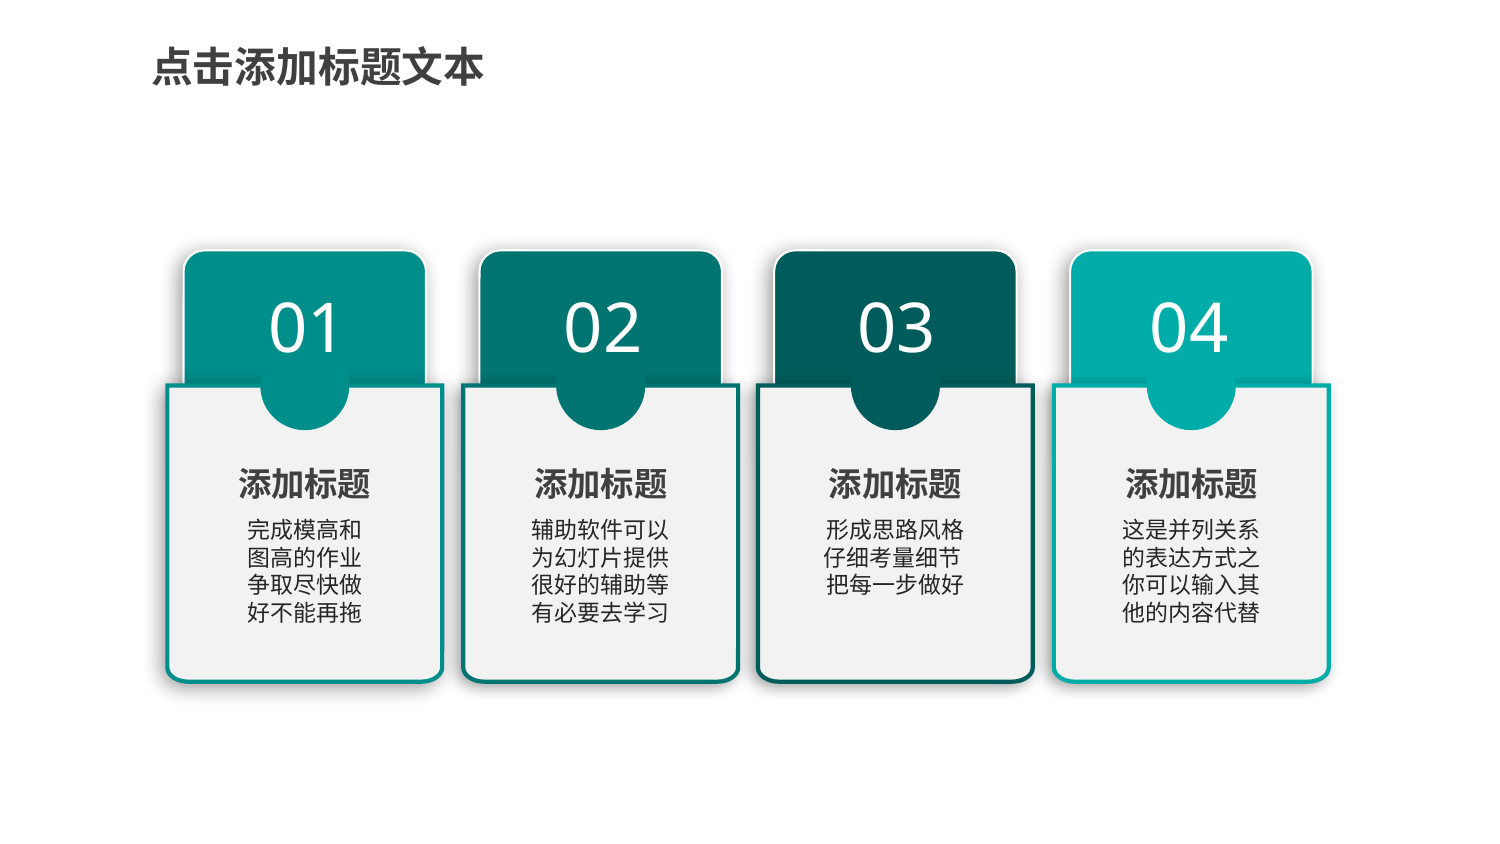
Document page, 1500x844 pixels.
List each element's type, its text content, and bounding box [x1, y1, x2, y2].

text_box 点击添加标题文本 [136, 33, 501, 99]
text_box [757, 250, 1033, 682]
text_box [167, 250, 443, 682]
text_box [463, 250, 739, 682]
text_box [1053, 250, 1329, 682]
